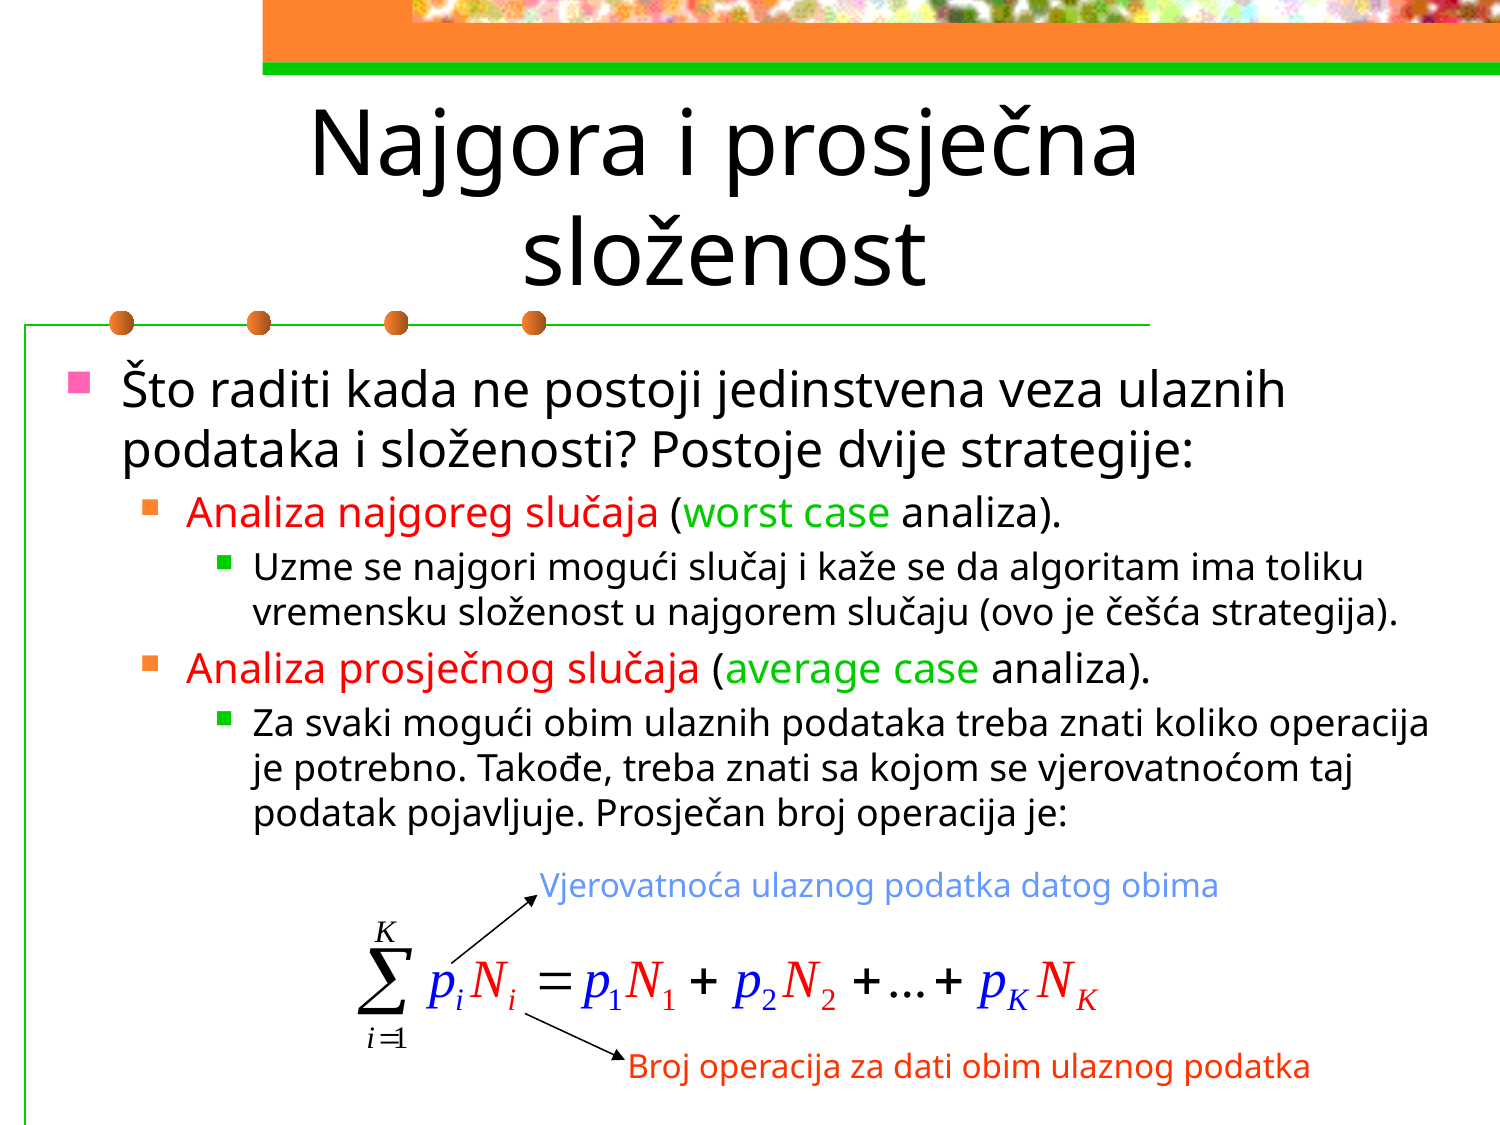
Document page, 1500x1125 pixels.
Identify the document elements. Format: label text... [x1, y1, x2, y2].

text_box Vjerovatnoća ulaznog podatka datog obima [524, 857, 1288, 912]
list Što raditi kada ne postoji jedinstvena veza ulaznih podataka i složenosti? Postoje dvije strategije: Analiza najgoreg slučaja (worst case analiza). Uzme se najgori mogući slučaj i kaže se da algoritam ima toliku vremensku složenost u najgorem slučaju (ovo je češća strategija). Analiza prosječnog slučaja (average case analiza). Za svaki mogući obim ulaznih podataka treba znati koliko operacija je potrebno. Takođe, treba znati sa kojom se vjerovatnoćom taj podatak pojavljuje. Prosječan broj operacija je: [50, 350, 1463, 1125]
text_box Broj operacija za dati obim ulaznog podatka [612, 1037, 1350, 1093]
picture [412, 0, 1500, 23]
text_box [349, 907, 1113, 1060]
title Najgora i prosječna složenost [87, 112, 1363, 275]
